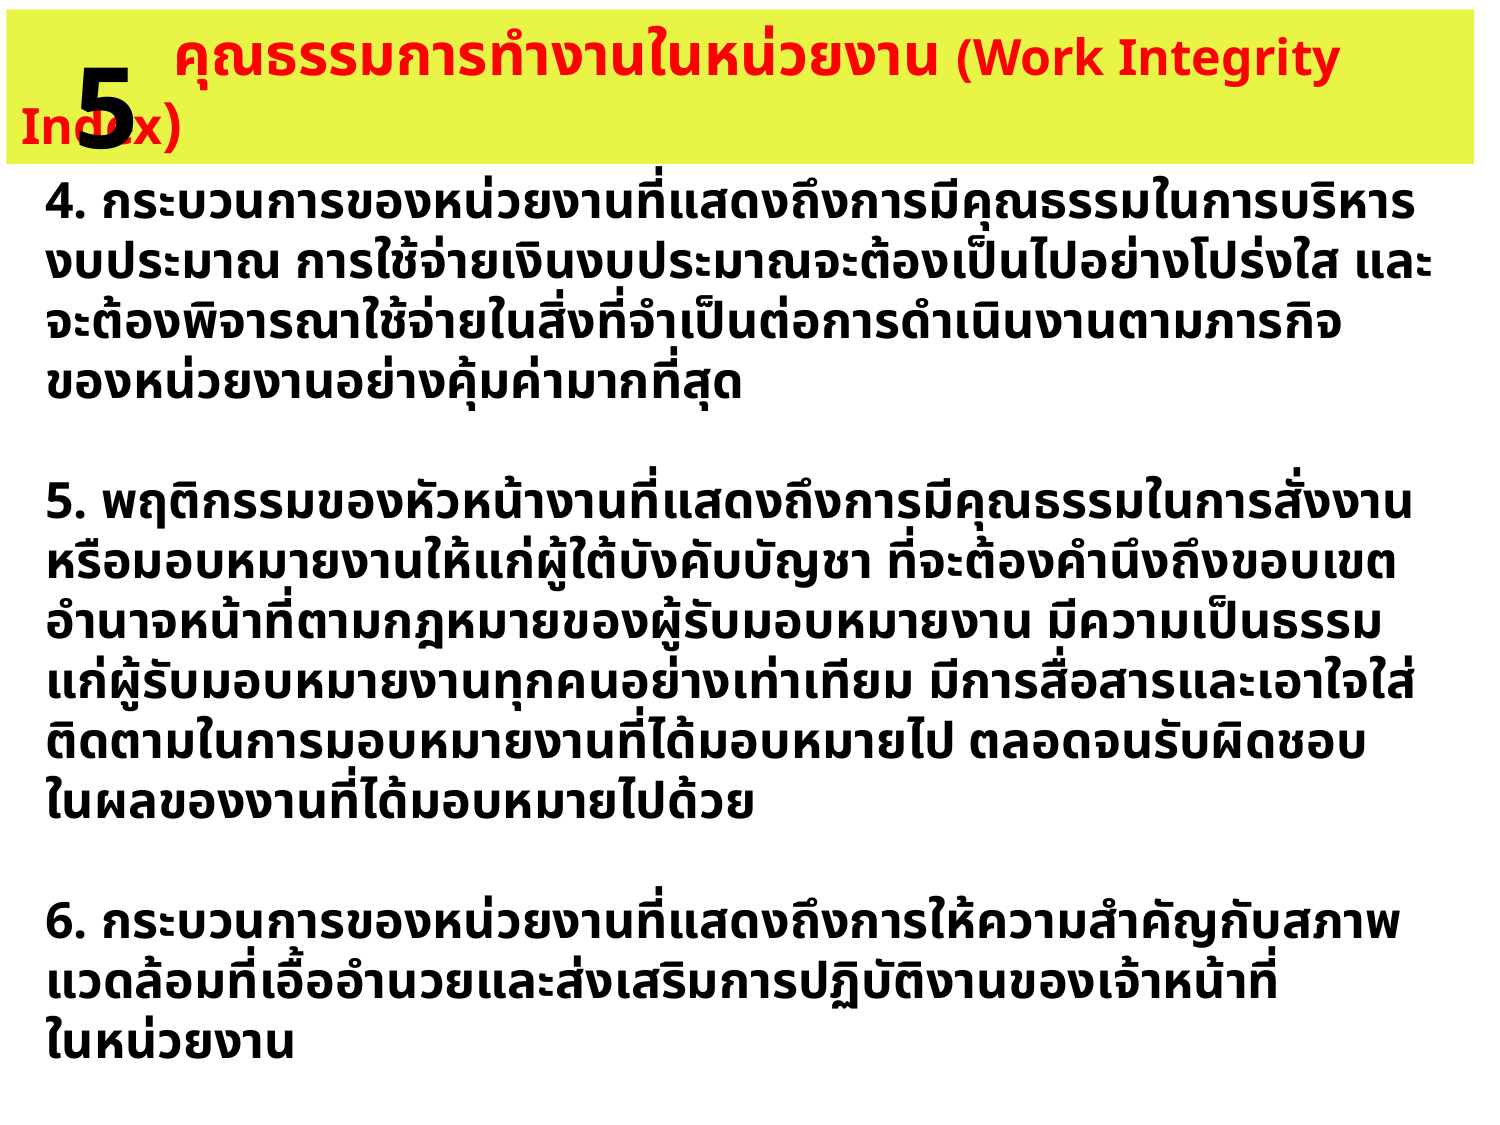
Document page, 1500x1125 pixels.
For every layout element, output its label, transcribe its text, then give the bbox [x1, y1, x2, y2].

text_box คุณธรรมการทำงานในหน่วยงาน (Work Integrity Index) [6, 9, 1475, 164]
text_box 4. กระบวนการของหน่วยงานที่แสดงถึงการมีคุณธรรมในการบริหารงบประมาณ การใช้จ่ายเงินงบประมาณจะต้องเป็นไปอย่างโปร่งใส และจะต้องพิจารณาใช้จ่ายในสิ่งที่จำเป็นต่อการดำเนินงานตามภารกิจ ของหน่วยงานอย่างคุ้มค่ามากที่สุด 5. พฤติกรรมของหัวหน้างานที่แสดงถึงการมีคุณธรรมในการสั่งงานหรือมอบหมายงานให้แก่ผู้ใต้บังคับบัญชา ที่จะต้องคำนึงถึงขอบเขตอำนาจหน้าที่ตามกฎหมายของผู้รับมอบหมายงาน มีความเป็นธรรม แก่ผู้รับมอบหมายงานทุกคนอย่างเท่าเทียม มีการสื่อสารและเอาใจใส่ ติดตามในการมอบหมายงานที่ได้มอบหมายไป ตลอดจนรับผิดชอบ ในผลของงานที่ได้มอบหมายไปด้วย 6. กระบวนการของหน่วยงานที่แสดงถึงการให้ความสำคัญกับสภาพแวดล้อมที่เอื้ออำนวยและส่งเสริมการปฏิบัติงานของเจ้าหน้าที่ ในหน่วยงาน [30, 160, 1452, 1076]
text_box 5 [30, 28, 161, 160]
